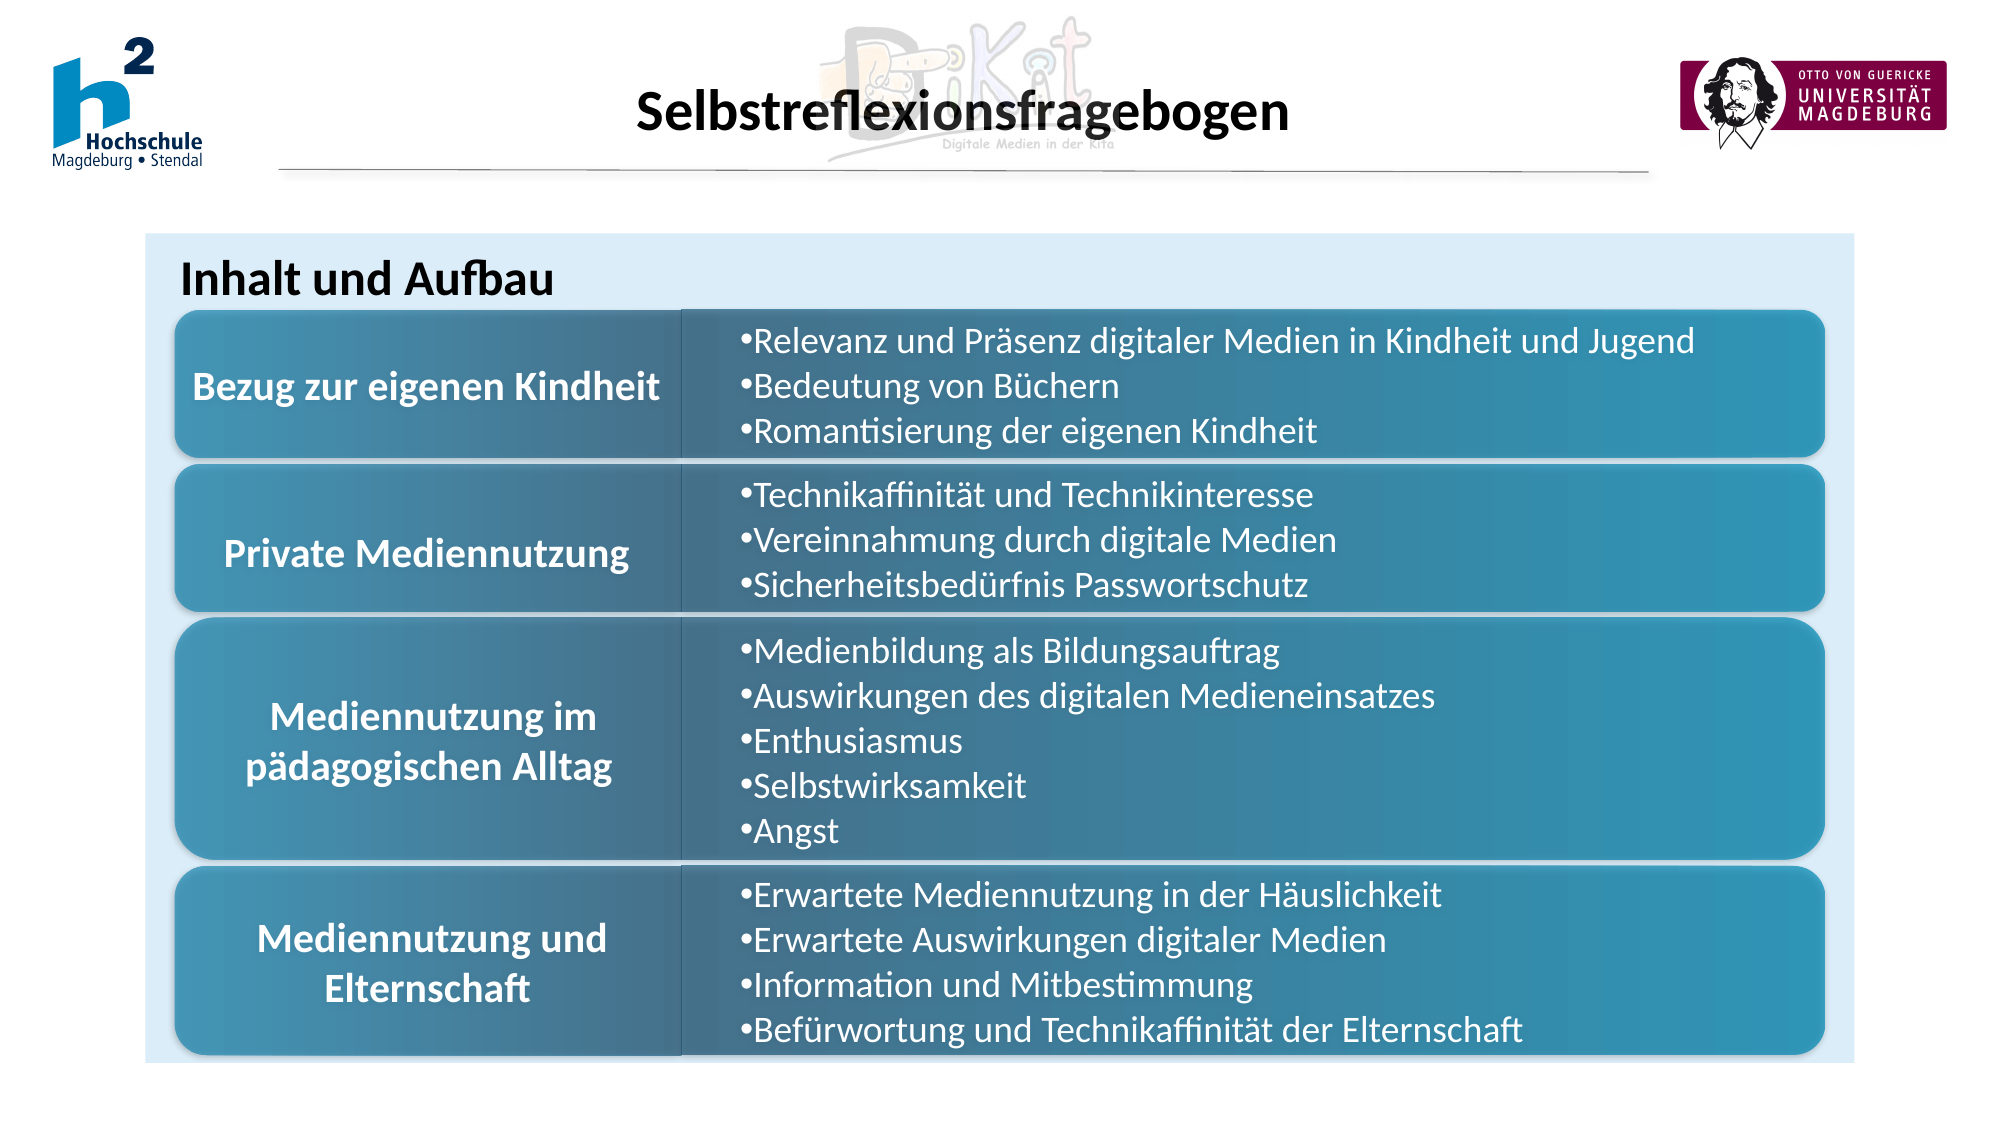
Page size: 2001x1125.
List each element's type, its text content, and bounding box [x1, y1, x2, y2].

text_box Private Mediennutzung [173, 463, 679, 613]
picture [816, 14, 1119, 170]
picture [1680, 57, 1947, 150]
text_box Technikaffinität und Technikinteresse Vereinnahmung durch digitale Medien Sicherheitsbedürfnis Passwortschutz [680, 463, 1827, 613]
text_box Mediennutzung im pädagogischen Alltag [174, 619, 675, 861]
text_box Bezug zur eigenen Kindheit [173, 309, 679, 459]
text_box Selbstreflexionsfragebogen [1122, 65, 1649, 150]
picture [53, 37, 202, 170]
text_box Erwartete Mediennutzung in der Häuslichkeit Erwartete Auswirkungen digitaler Medien Information und Mitbestimmung Befürwortung und Technikaffinität der Elternschaft [680, 865, 1826, 1056]
text_box Selbstreflexionsfragebogen [278, 65, 811, 150]
text_box [142, 233, 1868, 1063]
text_box Medienbildung als Bildungsauftrag Auswirkungen des digitalen Medieneinsatzes Enthusiasmus Selbstwirksamkeit Angst [680, 616, 1826, 861]
text_box Mediennutzung und Elternschaft [174, 865, 677, 1056]
text_box Relevanz und Präsenz digitaler Medien in Kindheit und Jugend Bedeutung von Büchern Romantisierung der eigenen Kindheit [680, 309, 1827, 458]
